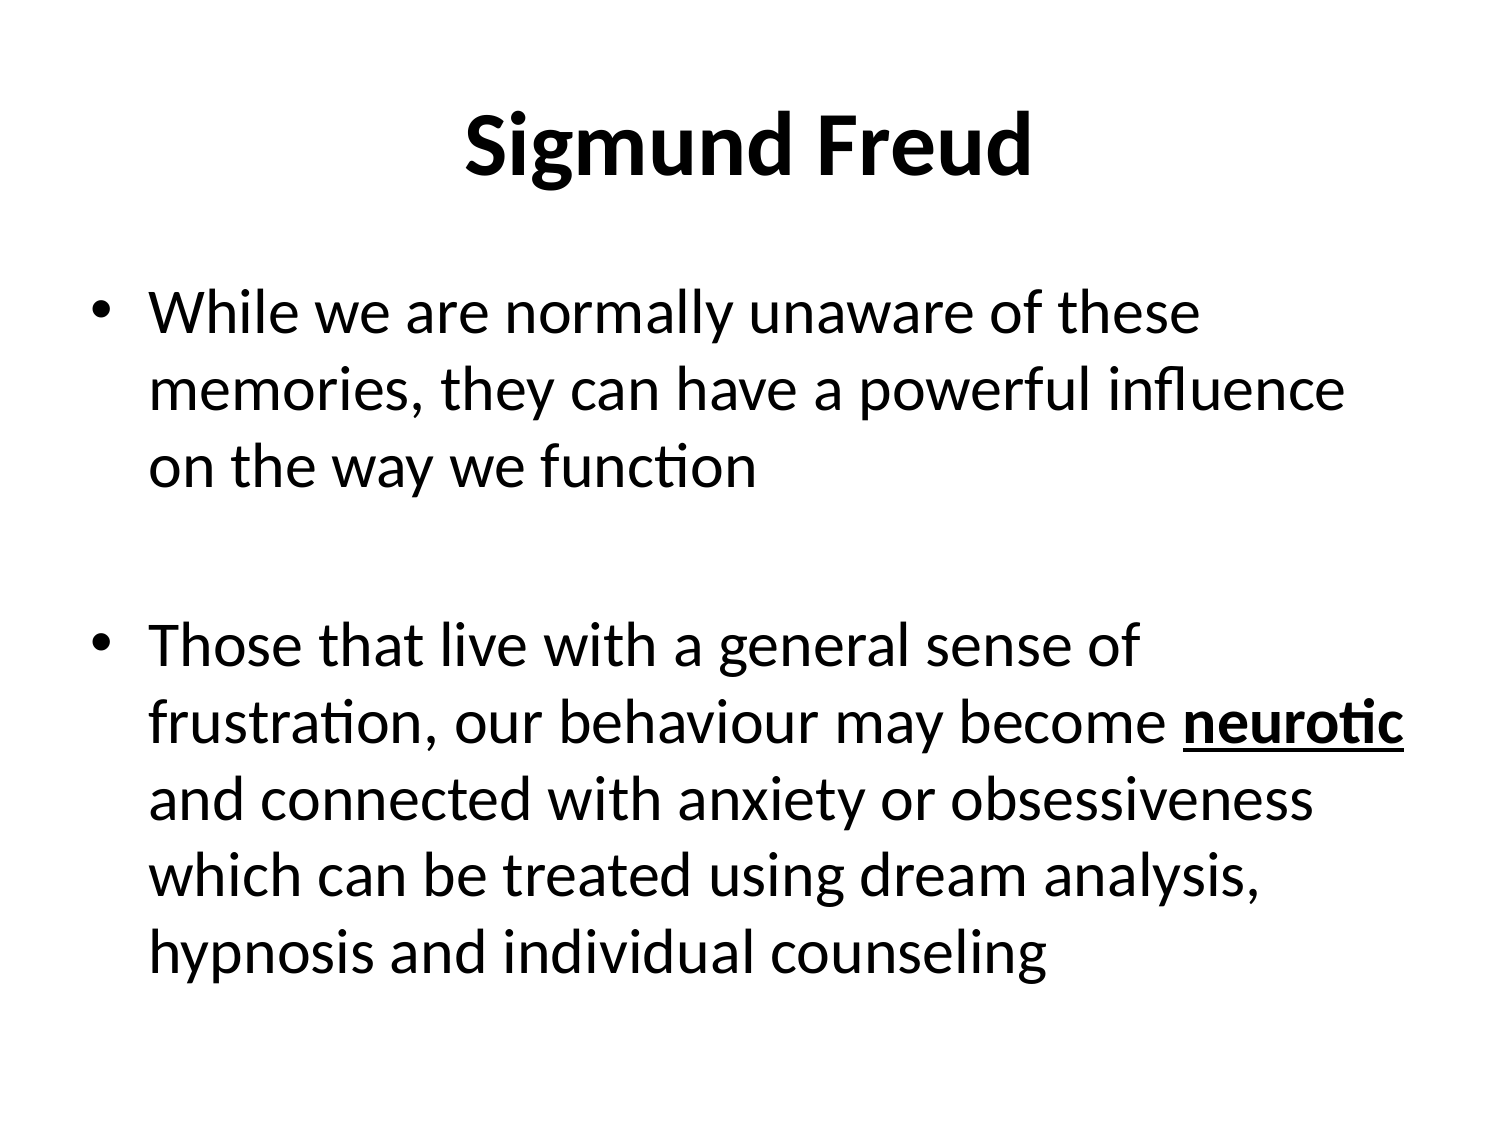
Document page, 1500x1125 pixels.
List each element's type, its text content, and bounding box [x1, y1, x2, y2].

title Sigmund Freud [75, 45, 1425, 233]
list While we are normally unaware of these memories, they can have a powerful influence on the way we function Those that live with a general sense of frustration, our behaviour may become neurotic and connected with anxiety or obsessiveness which can be treated using dream analysis, hypnosis and individual counseling [75, 262, 1425, 1005]
